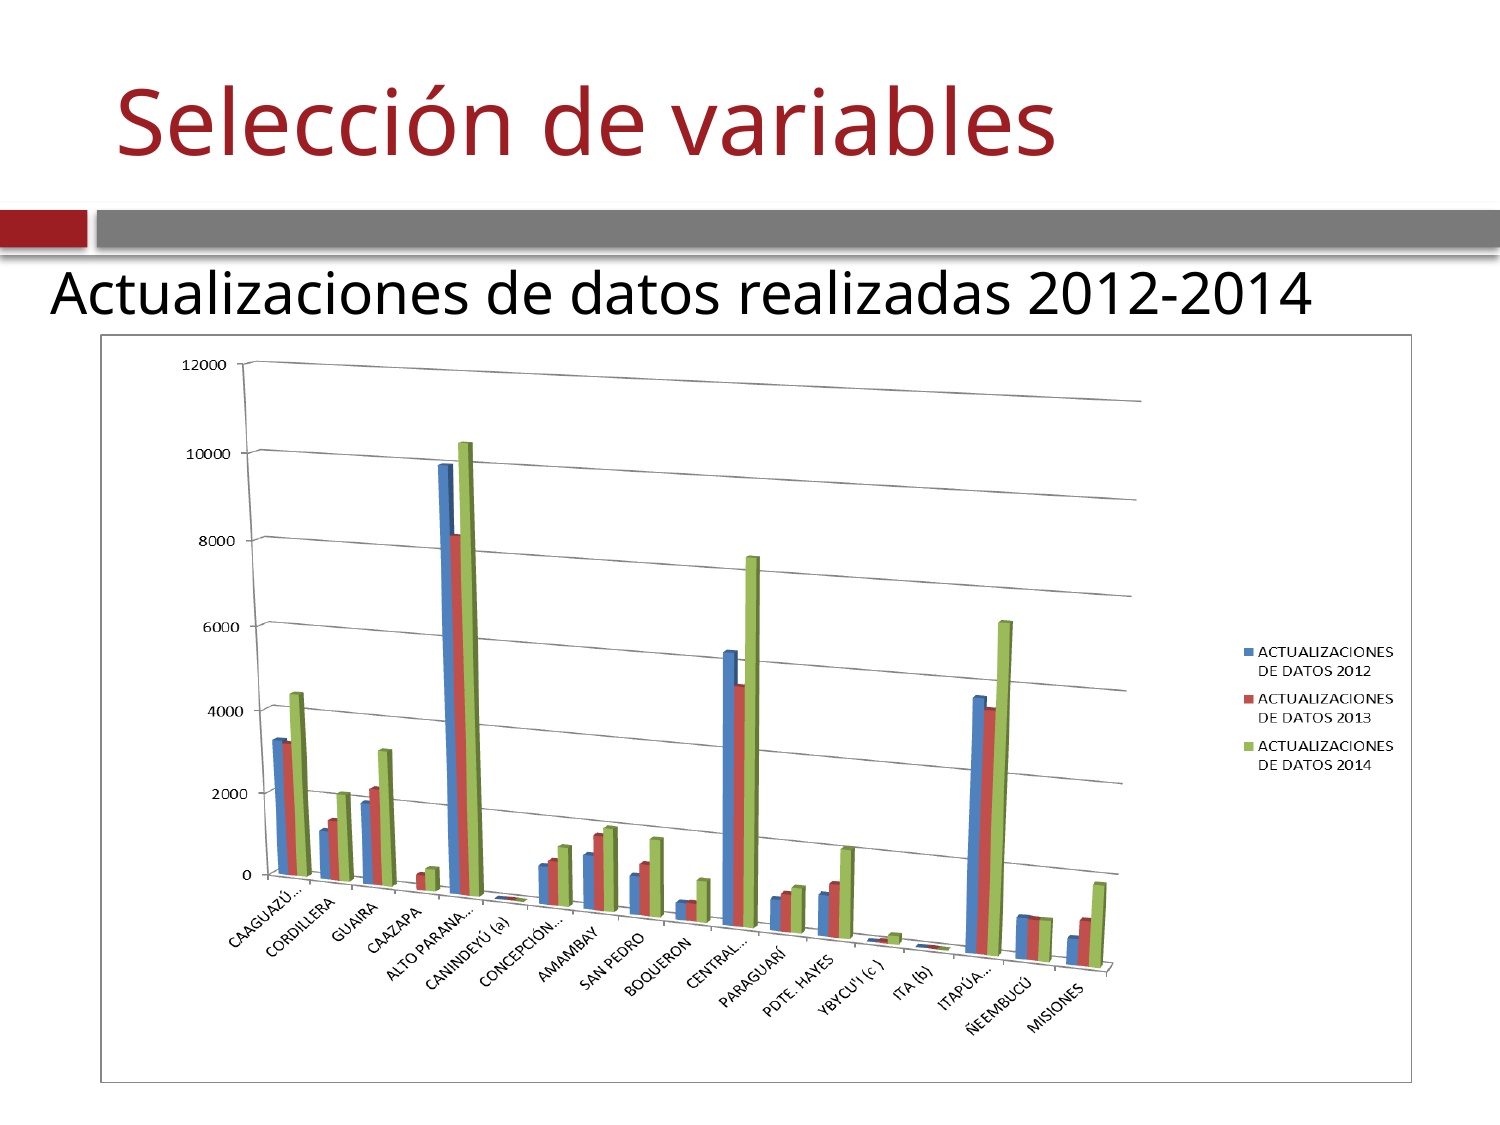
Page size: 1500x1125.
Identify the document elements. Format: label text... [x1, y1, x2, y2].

title Selección de variables [100, 37, 1438, 200]
text_box Actualizaciones de datos realizadas 2012-2014 [29, 248, 1447, 334]
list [99, 333, 1412, 1083]
